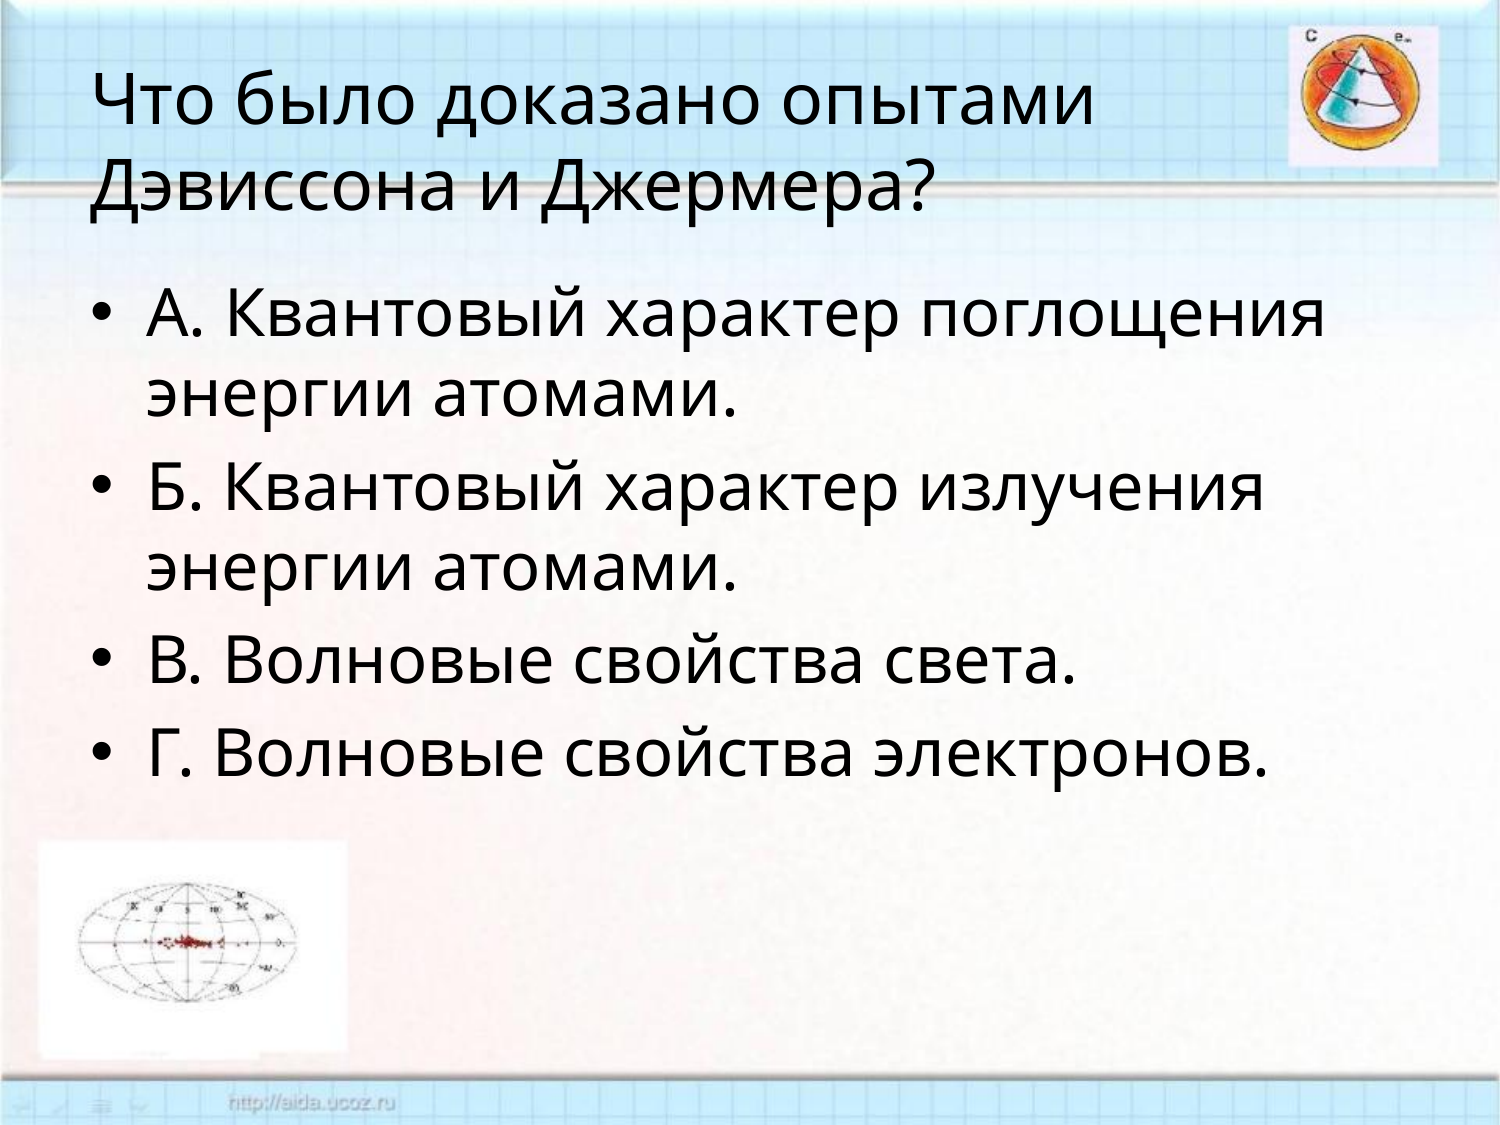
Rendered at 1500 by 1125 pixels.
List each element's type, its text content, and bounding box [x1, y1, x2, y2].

list А. Квантовый характер поглощения энергии атомами. Б. Квантовый характер излучения энергии атомами. В. Волновые свойства света. Г. Волновые свойства электронов. [75, 262, 1425, 1005]
title Что было доказано опытами Дэвиссона и Джермера? [75, 45, 1425, 233]
picture [0, 0, 1500, 1125]
